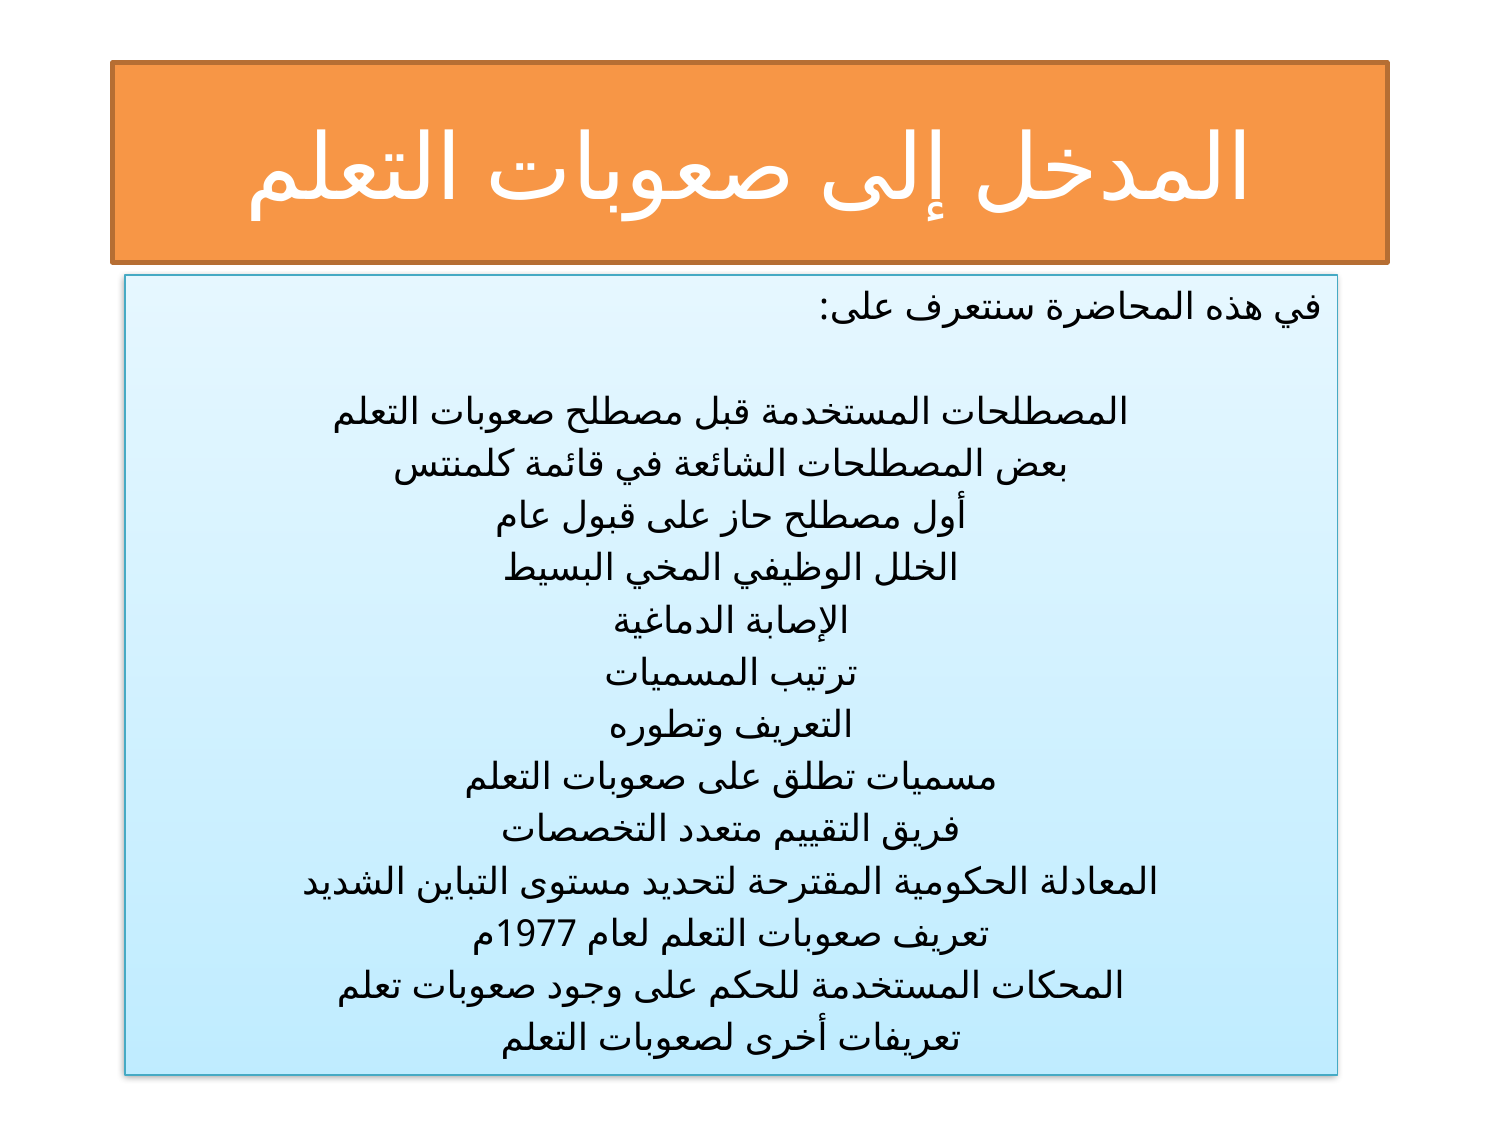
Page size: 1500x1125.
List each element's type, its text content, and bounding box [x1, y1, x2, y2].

subtitle في هذه المحاضرة سنتعرف على: المصطلحات المستخدمة قبل مصطلح صعوبات التعلم بعض المصطلحات الشائعة في قائمة كلمنتس أول مصطلح حاز على قبول عام الخلل الوظيفي المخي البسيط الإصابة الدماغية ترتيب المسميات التعريف وتطوره مسميات تطلق على صعوبات التعلم فريق التقييم متعدد التخصصات المعادلة الحكومية المقترحة لتحديد مستوى التباين الشديد تعريف صعوبات التعلم لعام 1977م المحكات المستخدمة للحكم على وجود صعوبات تعلم تعريفات أخرى لصعوبات التعلم [124, 274, 1338, 1076]
title المدخل إلى صعوبات التعلم [110, 60, 1390, 265]
